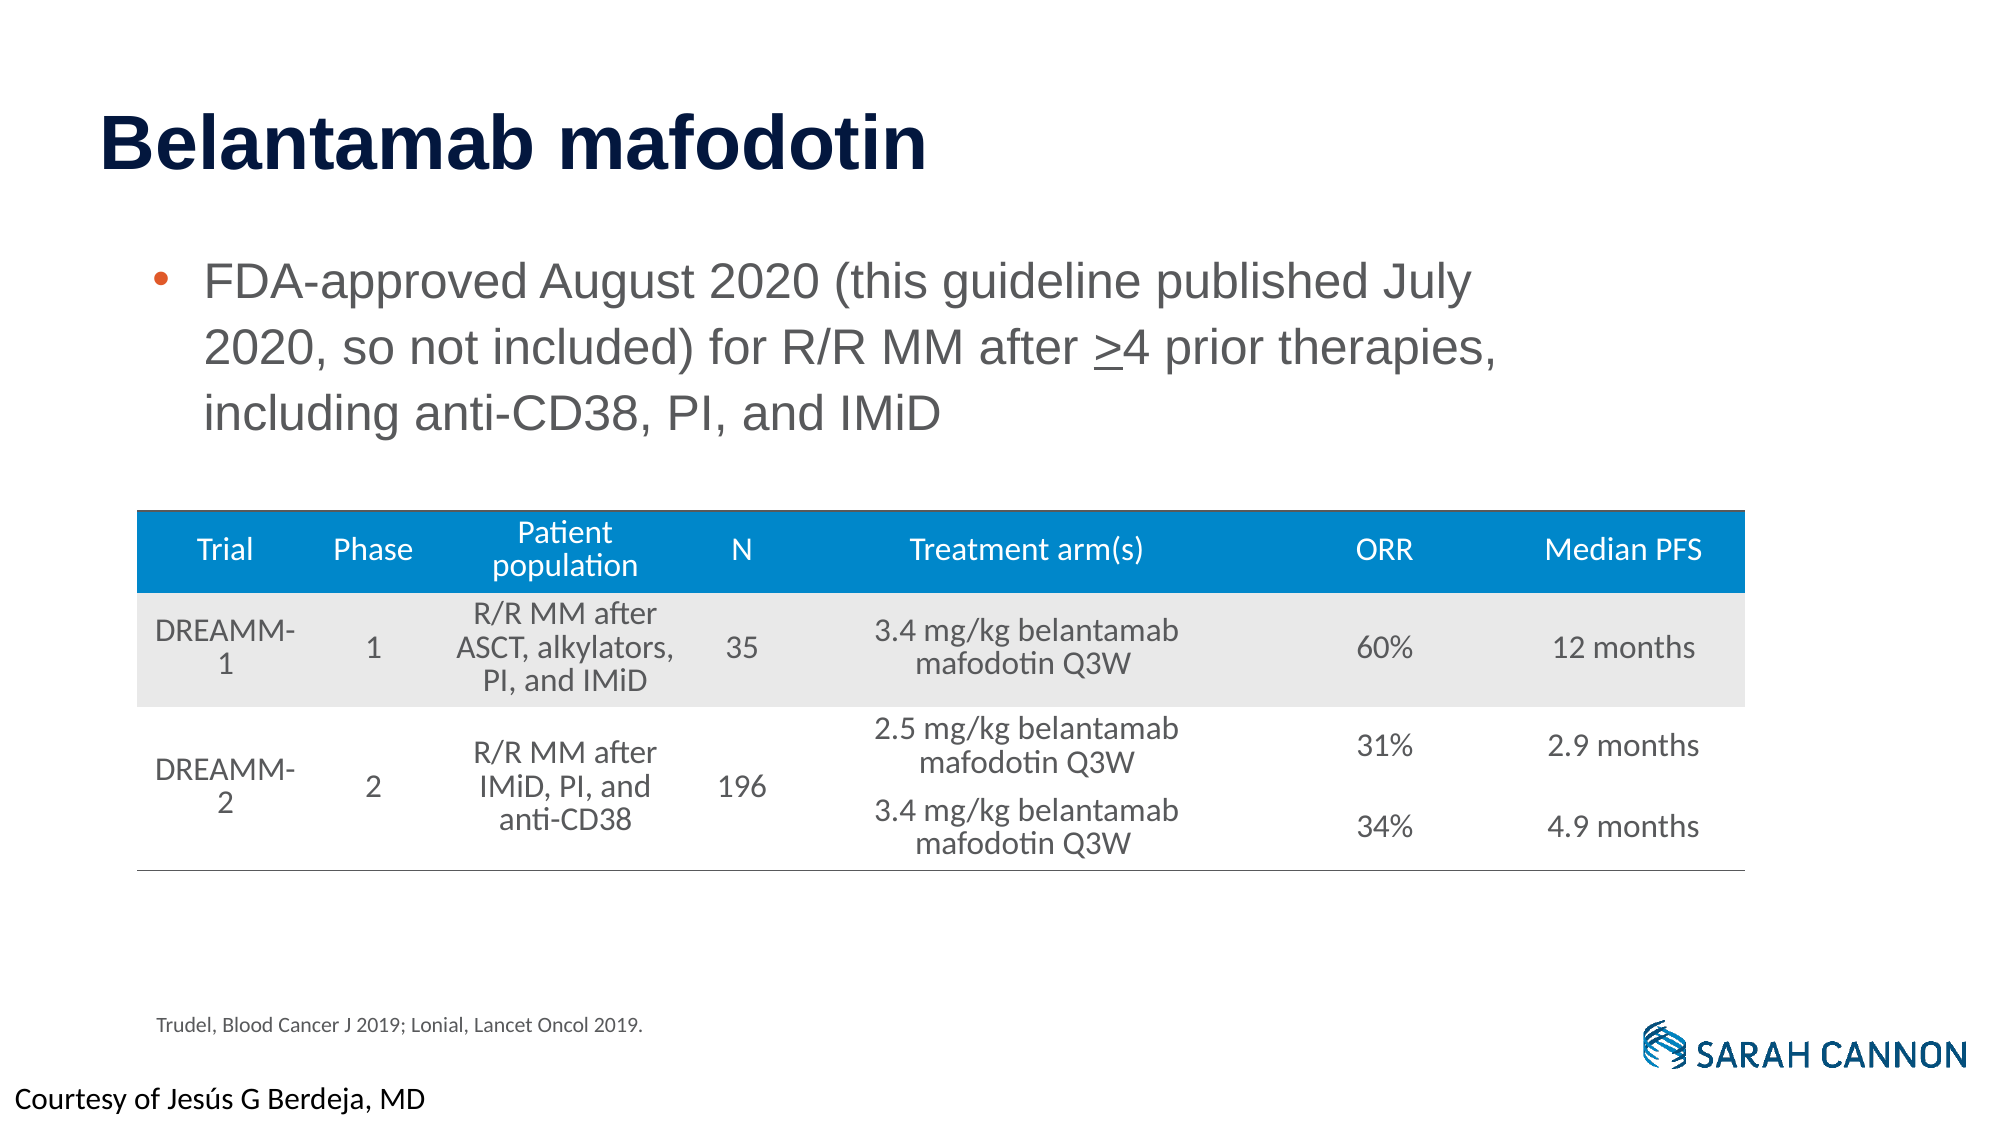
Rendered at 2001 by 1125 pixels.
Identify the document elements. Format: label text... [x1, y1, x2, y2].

table_header Patient population [433, 512, 698, 593]
table_cell 34% [1268, 789, 1502, 870]
table_header N [698, 512, 786, 593]
text_box Courtesy of Jesús G Berdeja, MD [0, 1070, 523, 1123]
table_cell 2.9 months [1502, 707, 1745, 789]
table_cell 3.4 mg/kg belantamab mafodotin Q3W [786, 789, 1268, 870]
table_header Median PFS [1502, 512, 1745, 593]
table_cell DREAMM-1 [137, 593, 314, 707]
table_cell 2 [314, 707, 433, 870]
table_header Trial [137, 512, 314, 593]
table_header Phase [314, 512, 433, 593]
table_cell R/R MM after ASCT, alkylators, PI, and IMiD [433, 593, 698, 707]
table_cell R/R MM after IMiD, PI, and anti-CD38 [433, 707, 698, 870]
table_cell DREAMM-2 [137, 707, 314, 870]
table_cell 3.4 mg/kg belantamab mafodotin Q3W [786, 593, 1268, 707]
table_cell 4.9 months [1502, 789, 1745, 870]
table_cell 31% [1268, 707, 1502, 789]
table_cell 35 [698, 593, 786, 707]
table_header Treatment arm(s) [786, 512, 1268, 593]
picture [1643, 1020, 1966, 1079]
text_box Trudel, Blood Cancer J 2019; Lonial, Lancet Oncol 2019. [141, 1002, 660, 1044]
table_cell 2.5 mg/kg belantamab mafodotin Q3W [786, 707, 1268, 789]
table_header ORR [1268, 512, 1502, 593]
table_cell 196 [698, 707, 786, 870]
list FDA-approved August 2020 (this guideline published July 2020, so not included) for R/R MM after >4 prior therapies, including anti-CD38, PI, and IMiD [137, 235, 1515, 485]
table_cell 60% [1268, 593, 1502, 707]
title Belantamab mafodotin [99, 54, 1900, 185]
table_cell 1 [314, 593, 433, 707]
table_cell 12 months [1502, 593, 1745, 707]
